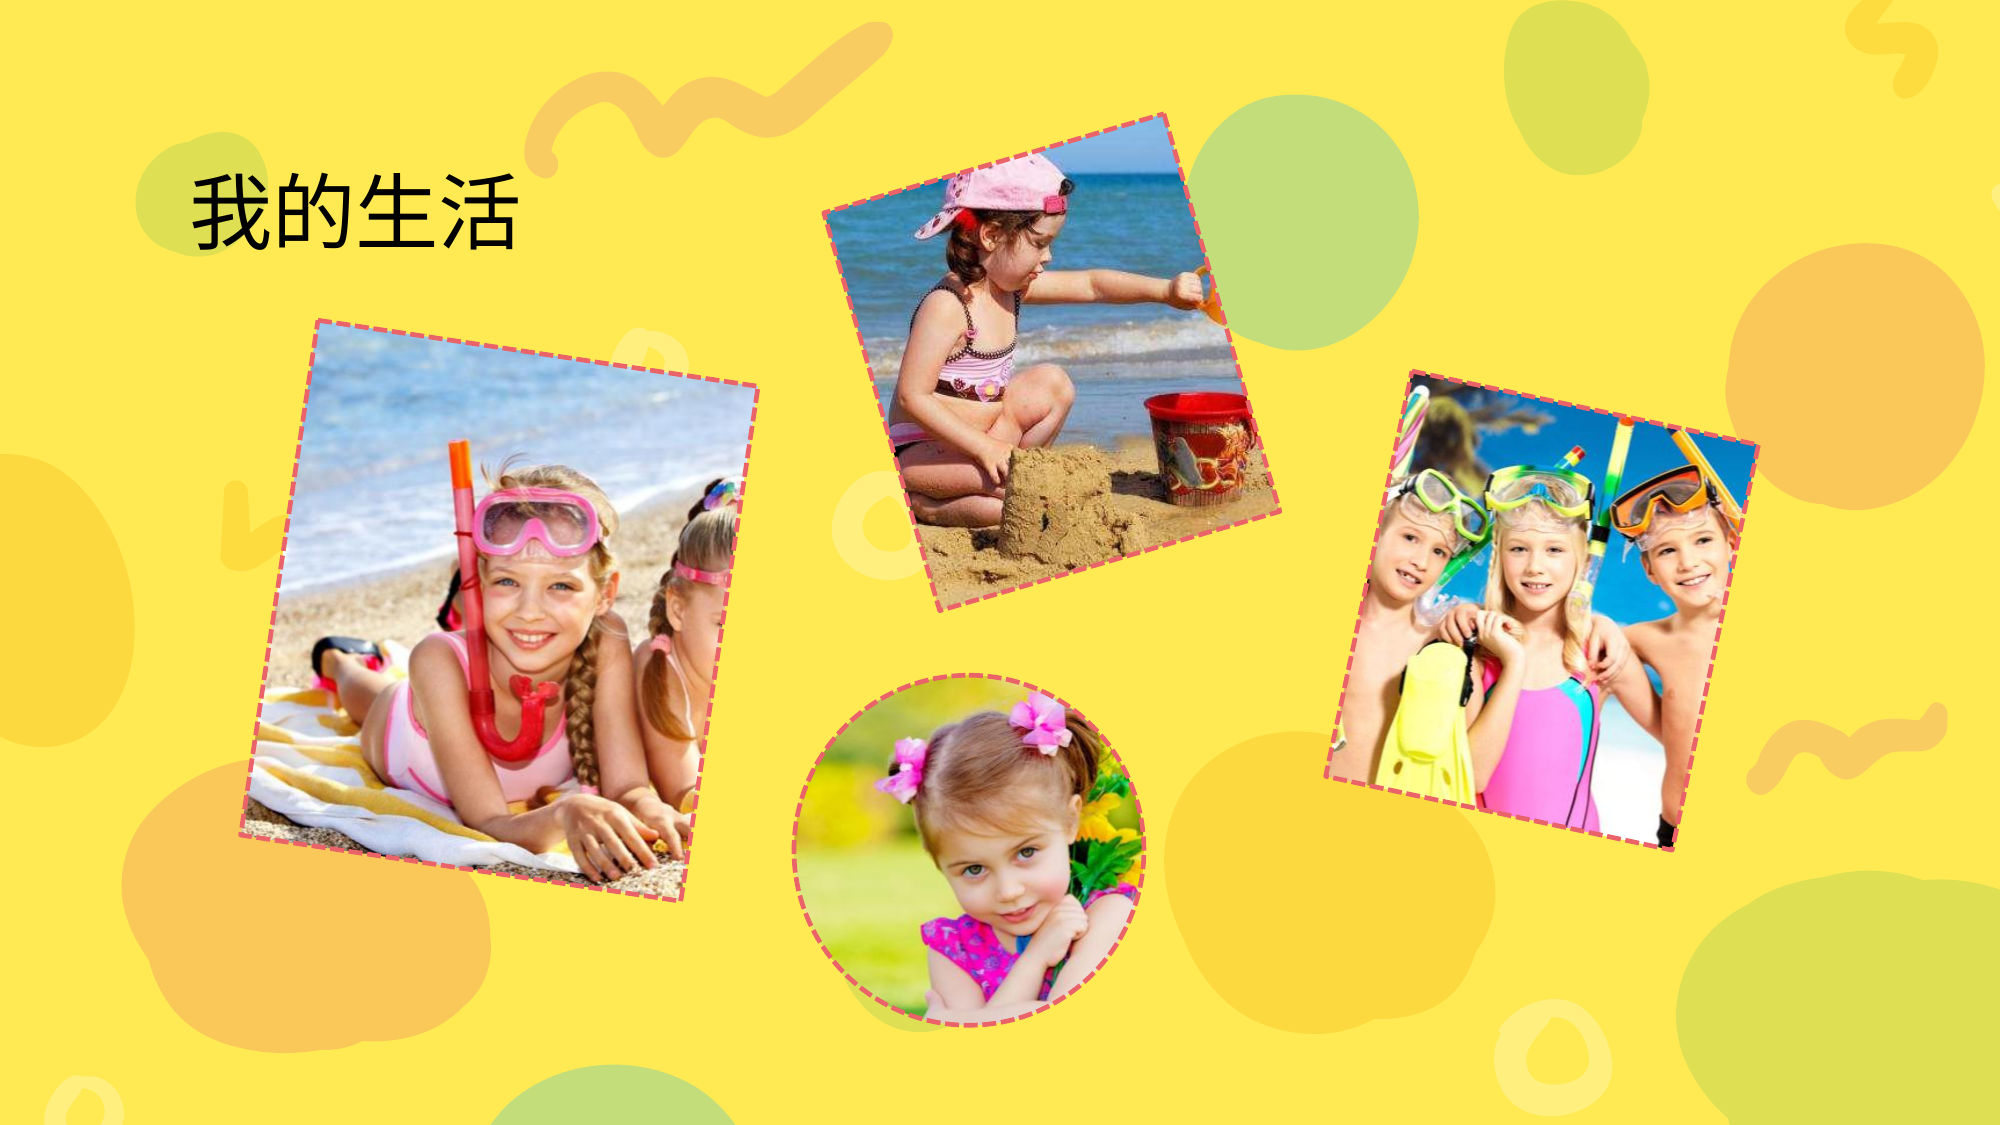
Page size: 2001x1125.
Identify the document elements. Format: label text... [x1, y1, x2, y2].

picture [240, 320, 759, 902]
picture [823, 113, 1280, 611]
picture [793, 675, 1144, 1026]
picture [1325, 371, 1759, 851]
text_box 我的生活 [174, 133, 621, 268]
